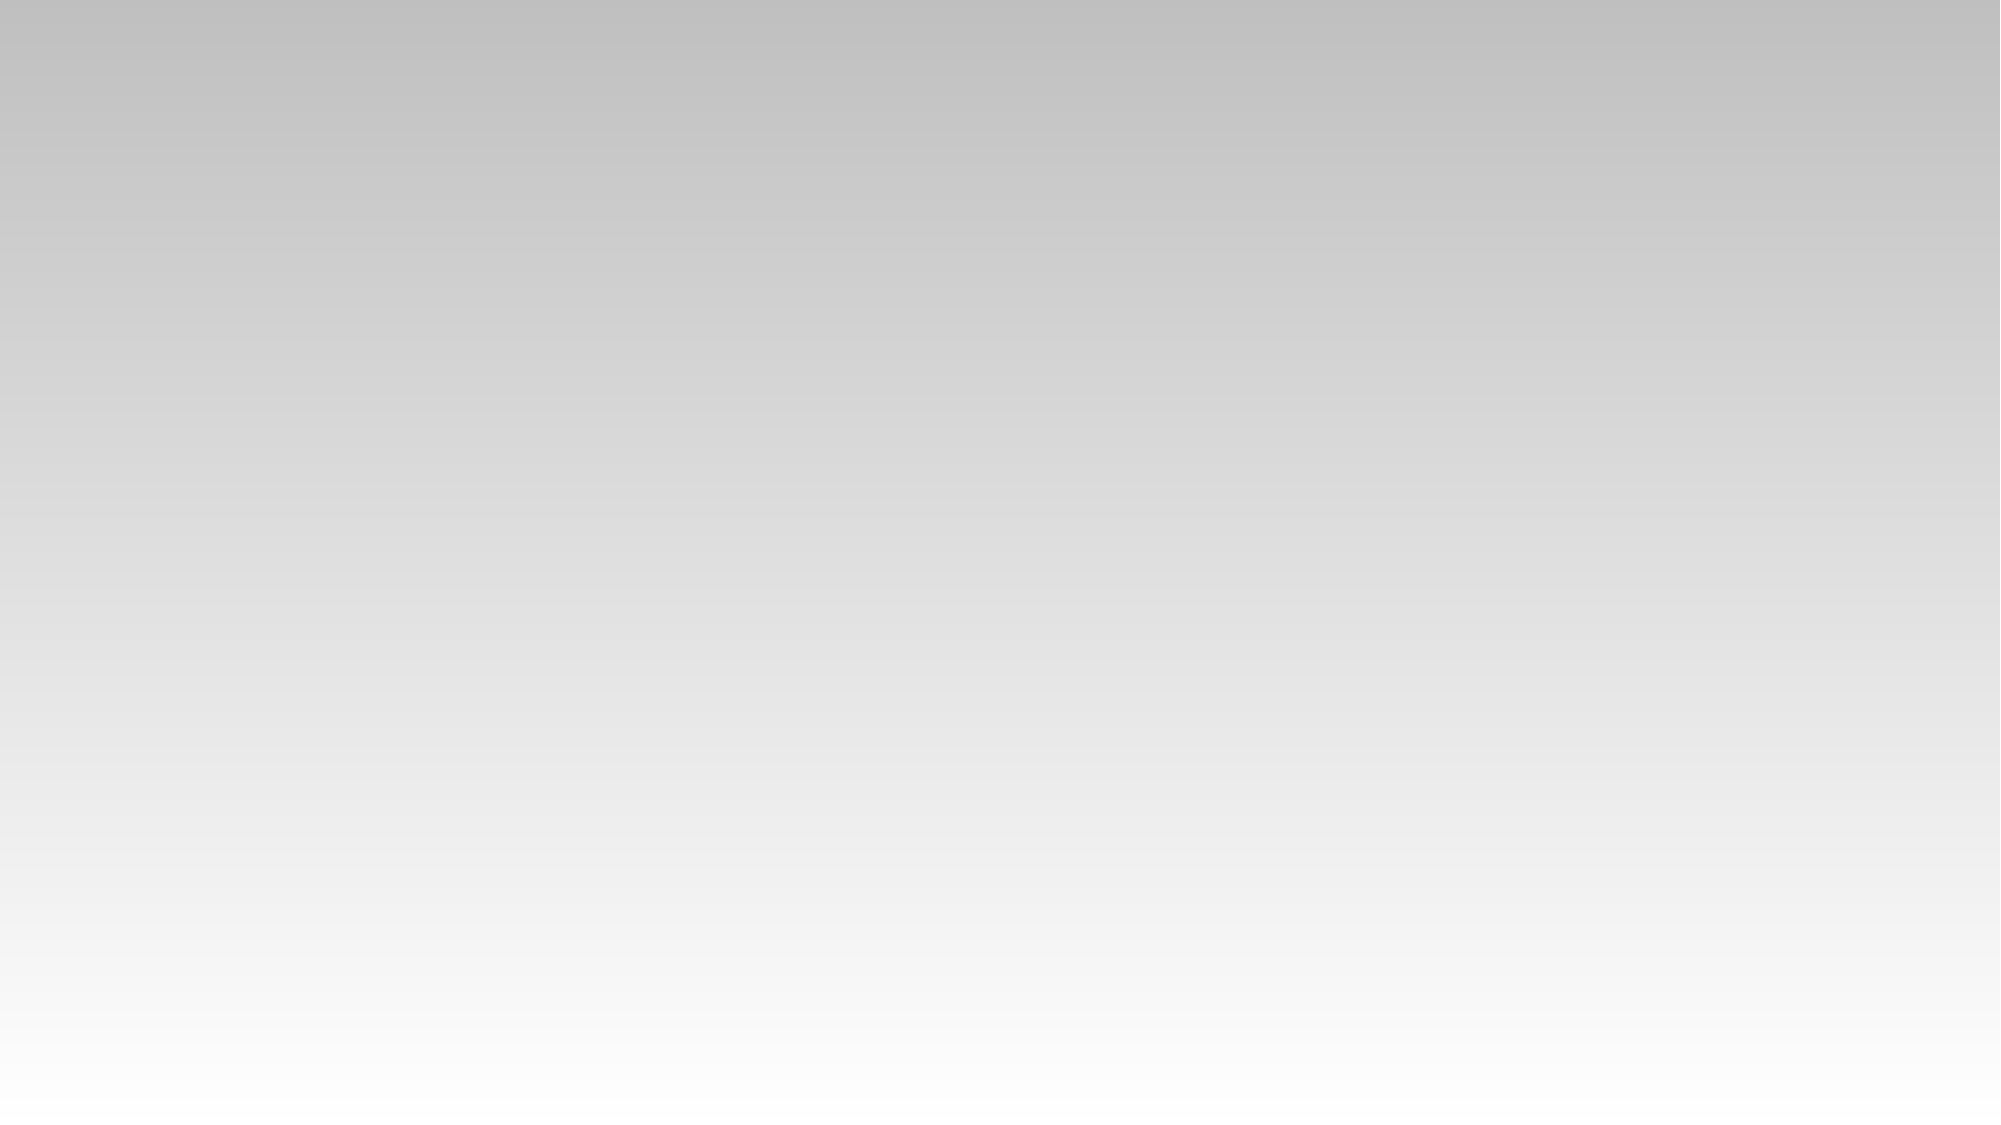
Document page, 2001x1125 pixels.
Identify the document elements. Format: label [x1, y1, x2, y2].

text_box [0, 0, 2000, 1125]
